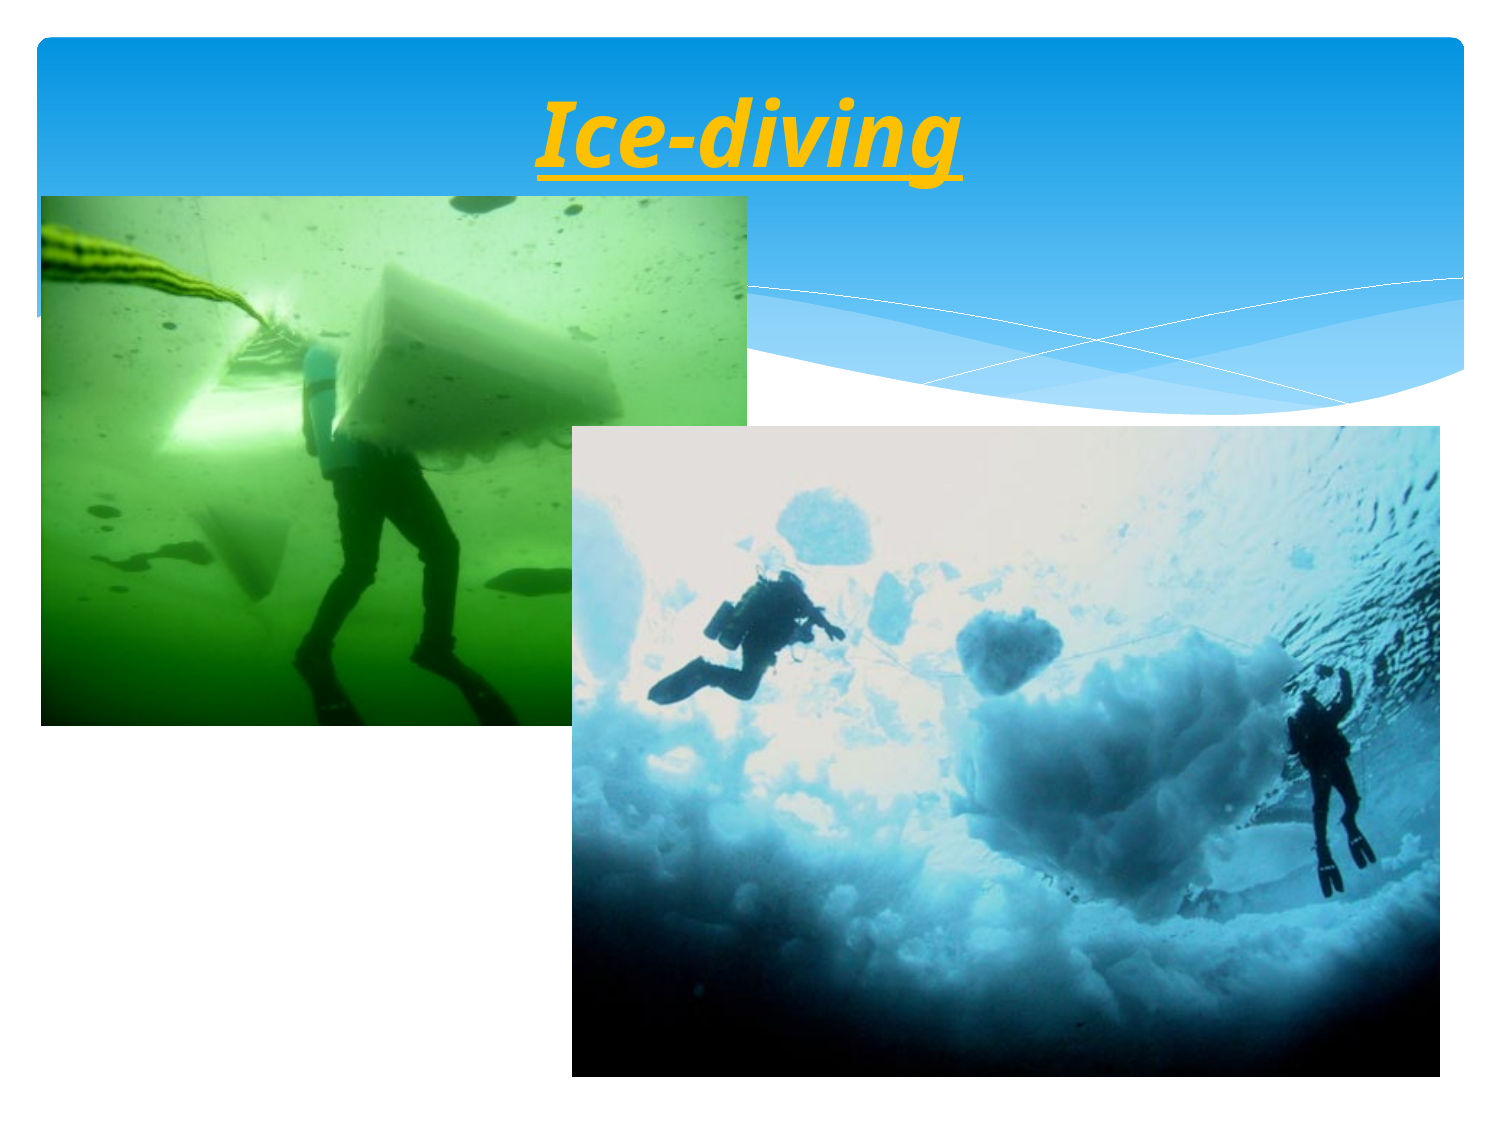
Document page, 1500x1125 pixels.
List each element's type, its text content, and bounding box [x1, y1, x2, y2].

title Ice-diving [75, 30, 1425, 232]
picture [40, 195, 1440, 1078]
